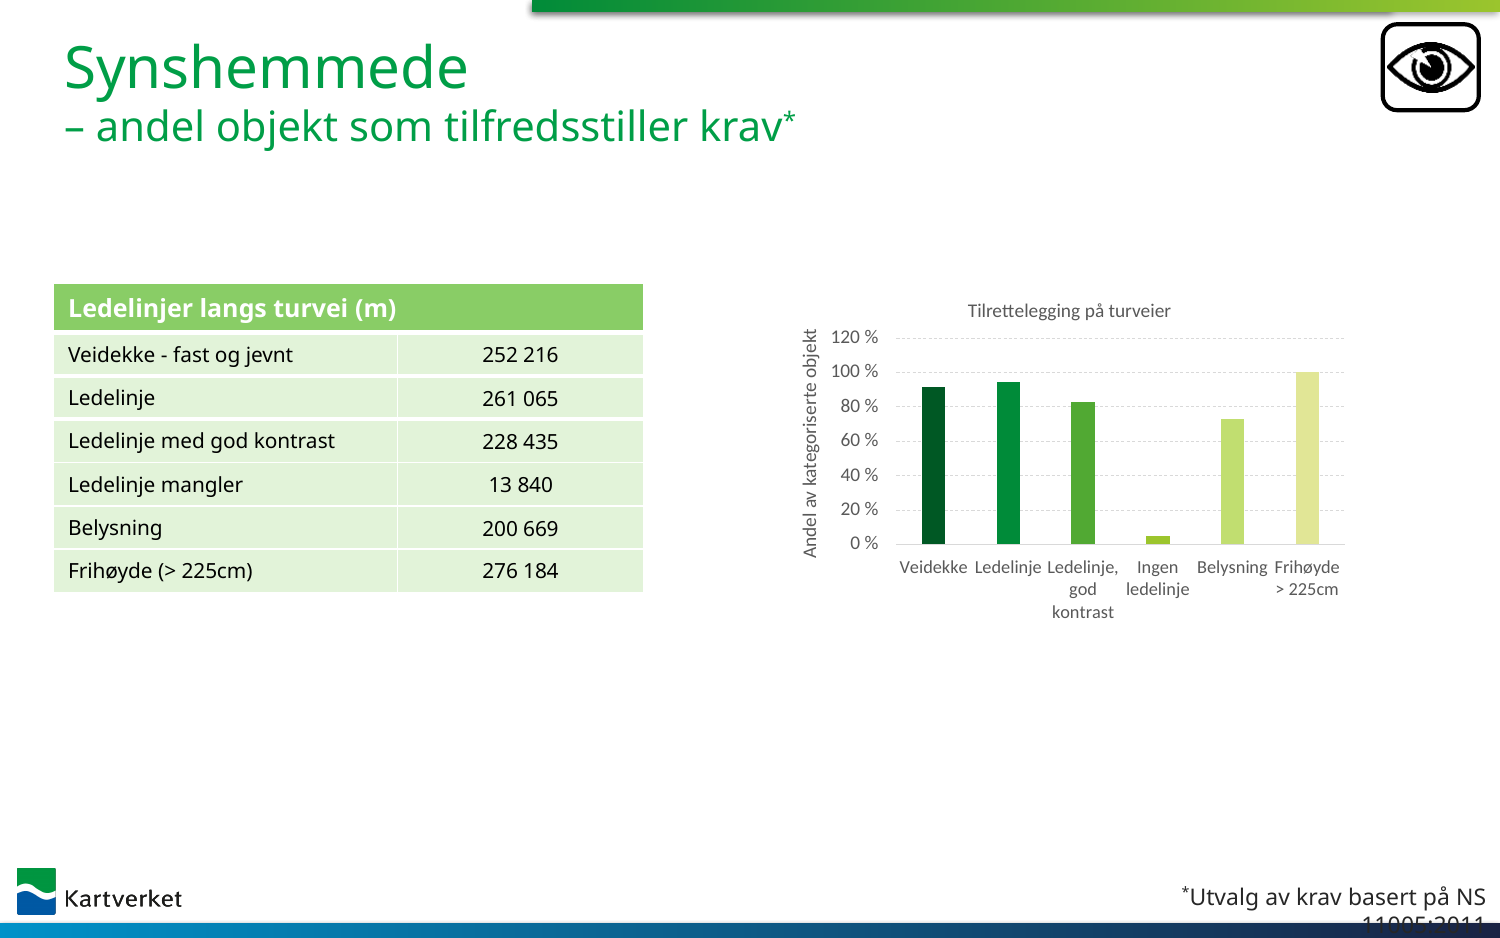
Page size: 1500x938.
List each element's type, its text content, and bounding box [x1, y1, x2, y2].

table_cell Veidekke - fast og jevnt [54, 335, 397, 374]
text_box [1382, 24, 1480, 111]
table_cell 228 435 [398, 421, 643, 462]
table_cell 261 065 [398, 378, 643, 417]
table_cell Ledelinje [54, 378, 397, 417]
table_cell Ledelinje med god kontrast [54, 421, 397, 462]
table_cell 276 184 [398, 550, 643, 592]
table_cell 13 840 [398, 463, 643, 505]
table_cell 252 216 [398, 335, 643, 374]
table_header Ledelinjer langs turvei (m) [54, 284, 643, 330]
text_box *Utvalg av krav basert på NS 11005:2011 [1068, 873, 1500, 938]
table_cell Belysning [54, 507, 397, 548]
text_box Synshemmede – andel objekt som tilfredsstiller krav* [49, 24, 1431, 158]
table_cell 200 669 [398, 507, 643, 548]
table_cell Ledelinje mangler [54, 463, 397, 505]
table_cell Frihøyde (> 225cm) [54, 550, 397, 592]
picture [791, 291, 1348, 630]
